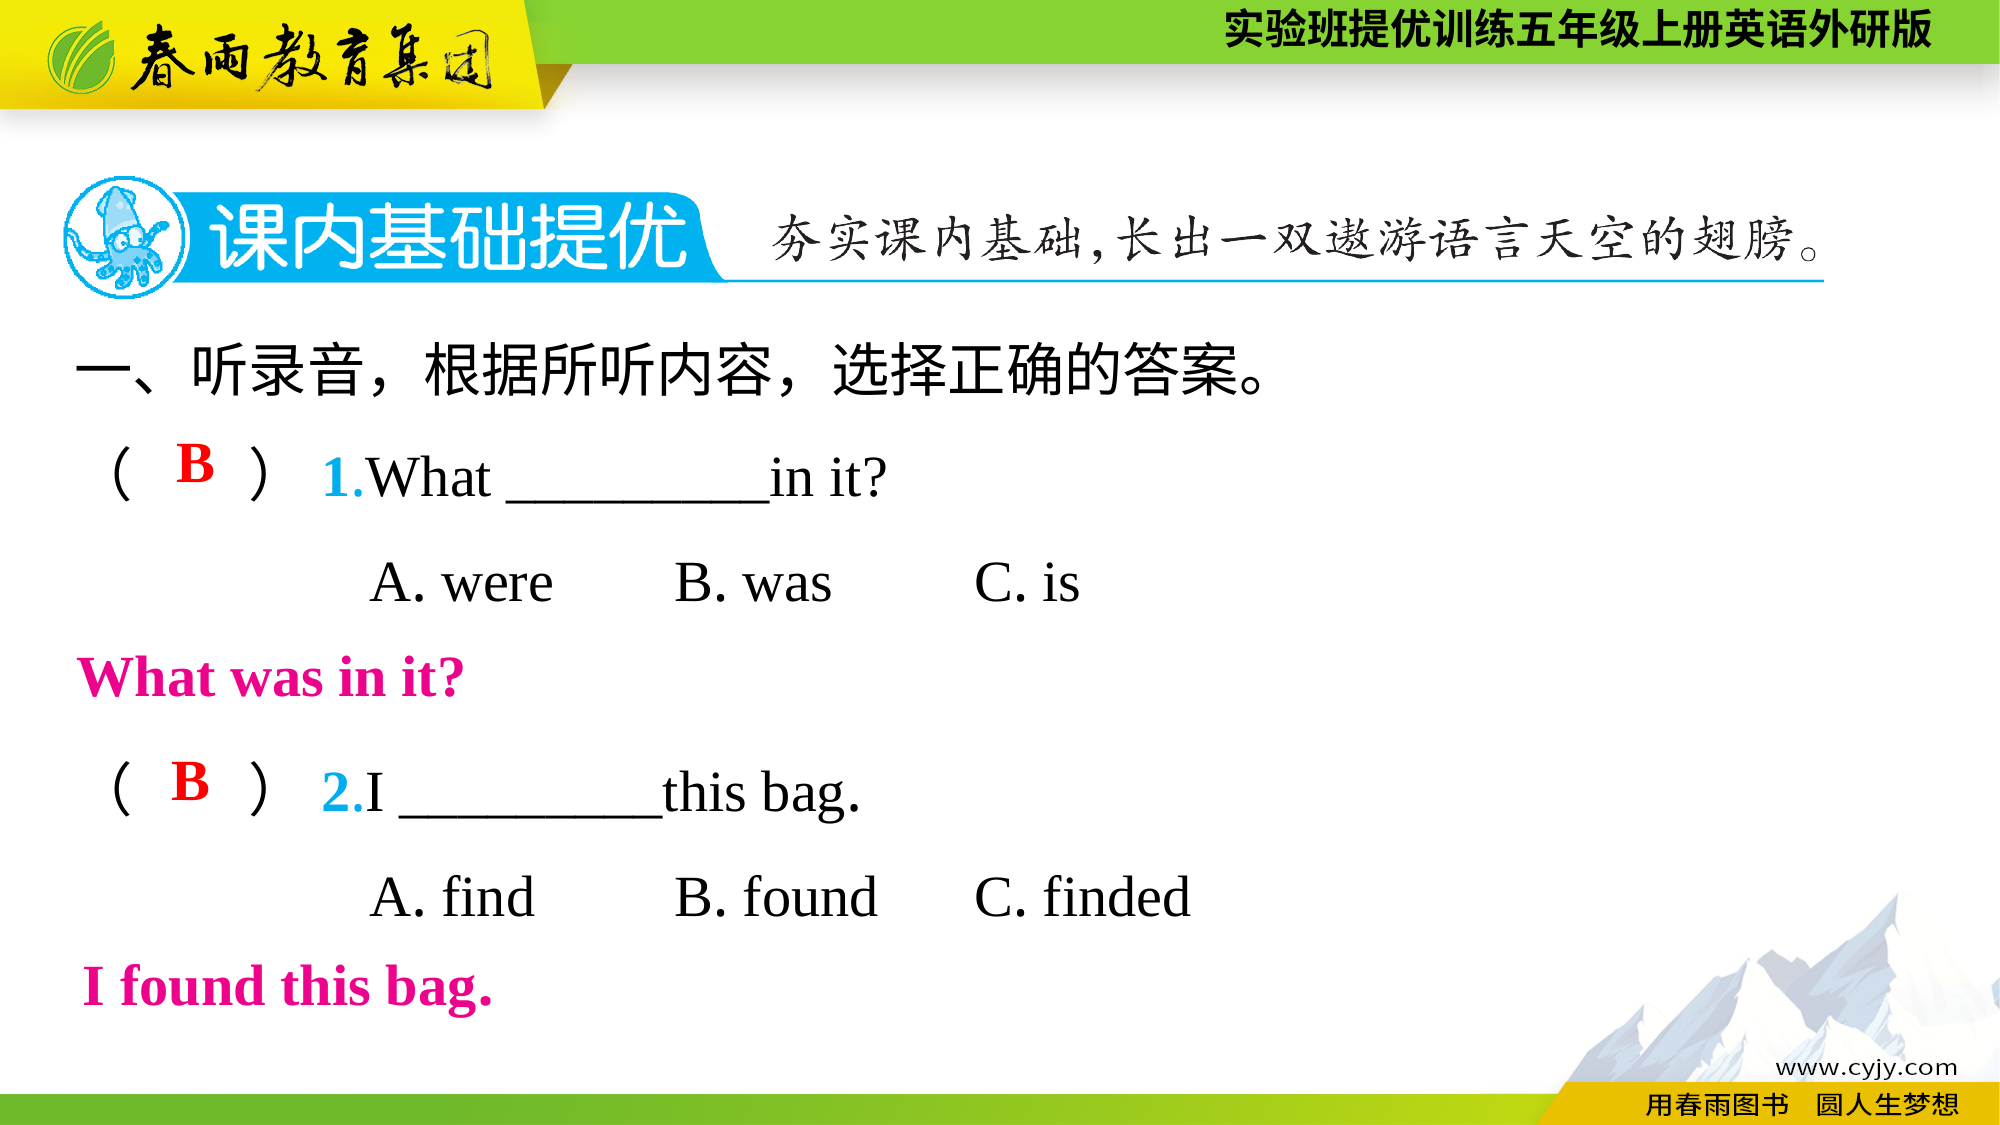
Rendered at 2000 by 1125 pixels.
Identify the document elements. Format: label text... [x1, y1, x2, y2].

text_box B [161, 416, 231, 502]
list 一、听录音，根据所听内容，选择正确的答案。 （ ）1.What _________in it? A. were B. was C. is （ ）2.I _________this bag. A. find B. found C. finded [59, 290, 1944, 943]
picture [0, 0, 2000, 1125]
text_box I found this bag. [67, 904, 509, 1025]
text_box B [156, 735, 225, 820]
text_box What was in it? [61, 596, 482, 716]
